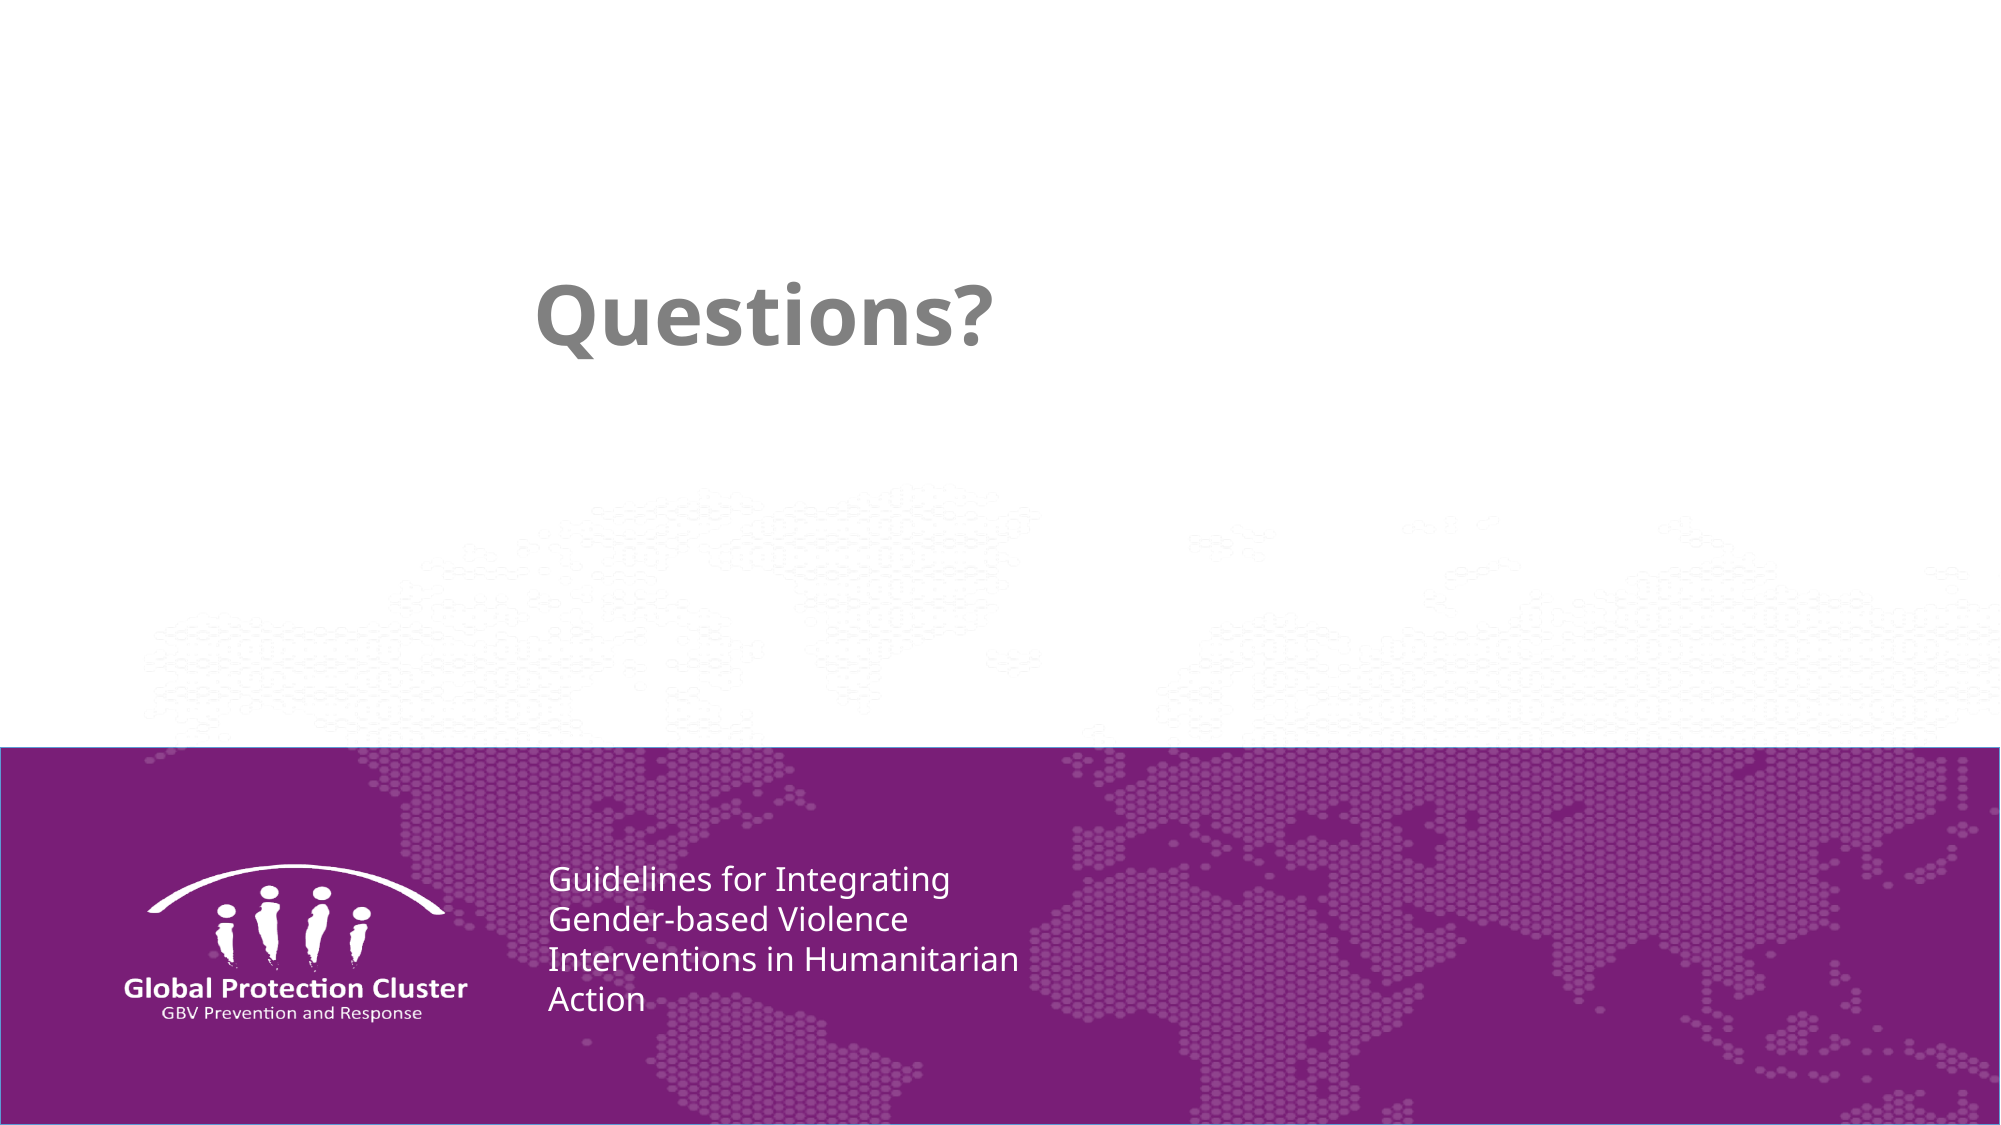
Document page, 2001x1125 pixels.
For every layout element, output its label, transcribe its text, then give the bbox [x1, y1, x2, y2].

picture [106, 254, 2001, 1125]
title Questions? [518, 266, 1451, 400]
